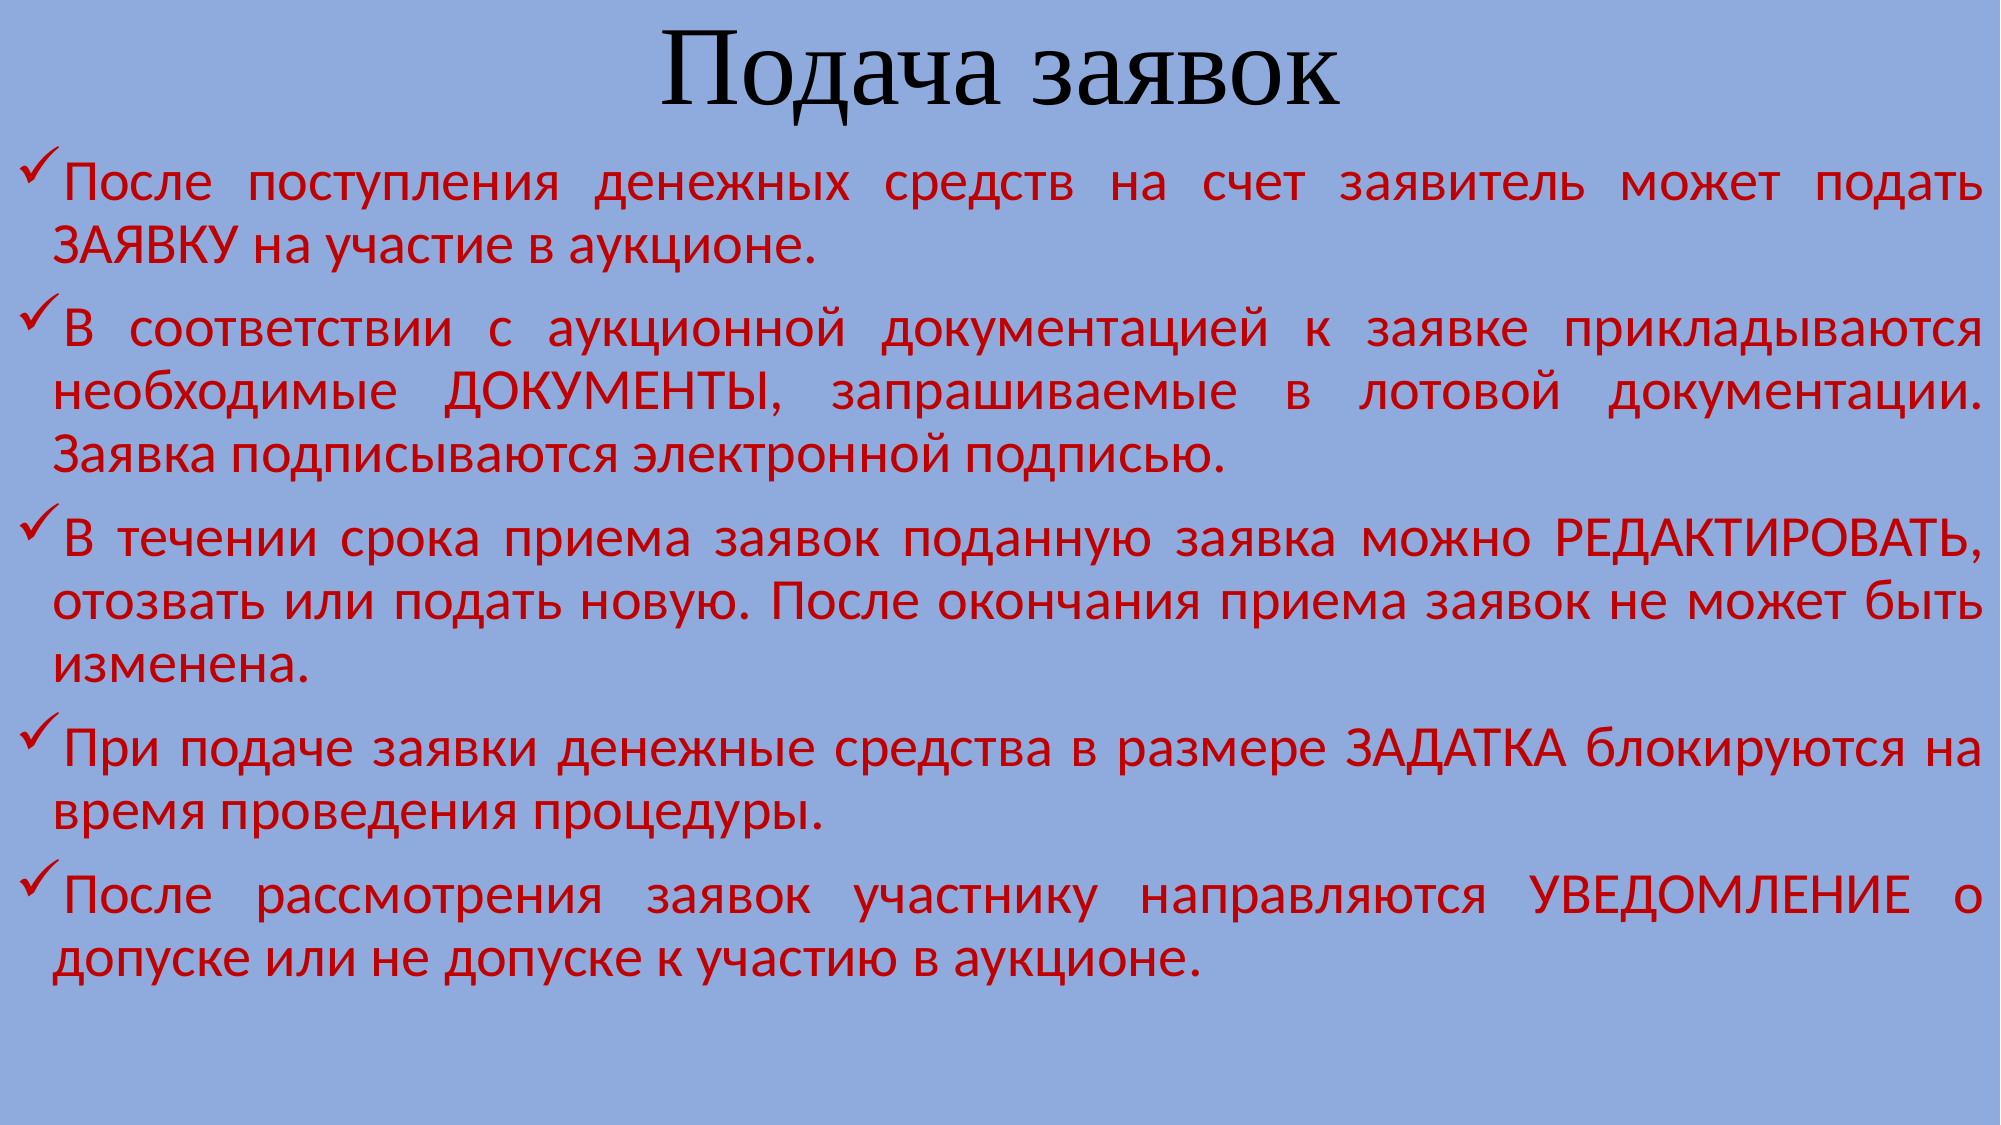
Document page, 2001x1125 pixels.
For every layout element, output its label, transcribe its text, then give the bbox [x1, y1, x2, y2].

list Подача заявок После поступления денежных средств на счет заявитель может подать ЗАЯВКУ на участие в аукционе. В соответствии с аукционной документацией к заявке прикладываются необходимые ДОКУМЕНТЫ, запрашиваемые в лотовой документации. Заявка подписываются электронной подписью. В течении срока приема заявок поданную заявка можно РЕДАКТИРОВАТЬ, отозвать или подать новую. После окончания приема заявок не может быть изменена. При подаче заявки денежные средства в размере ЗАДАТКА блокируются на время проведения процедуры. После рассмотрения заявок участнику направляются УВЕДОМЛЕНИЕ о допуске или не допуске к участию в аукционе. [0, 0, 2000, 1125]
